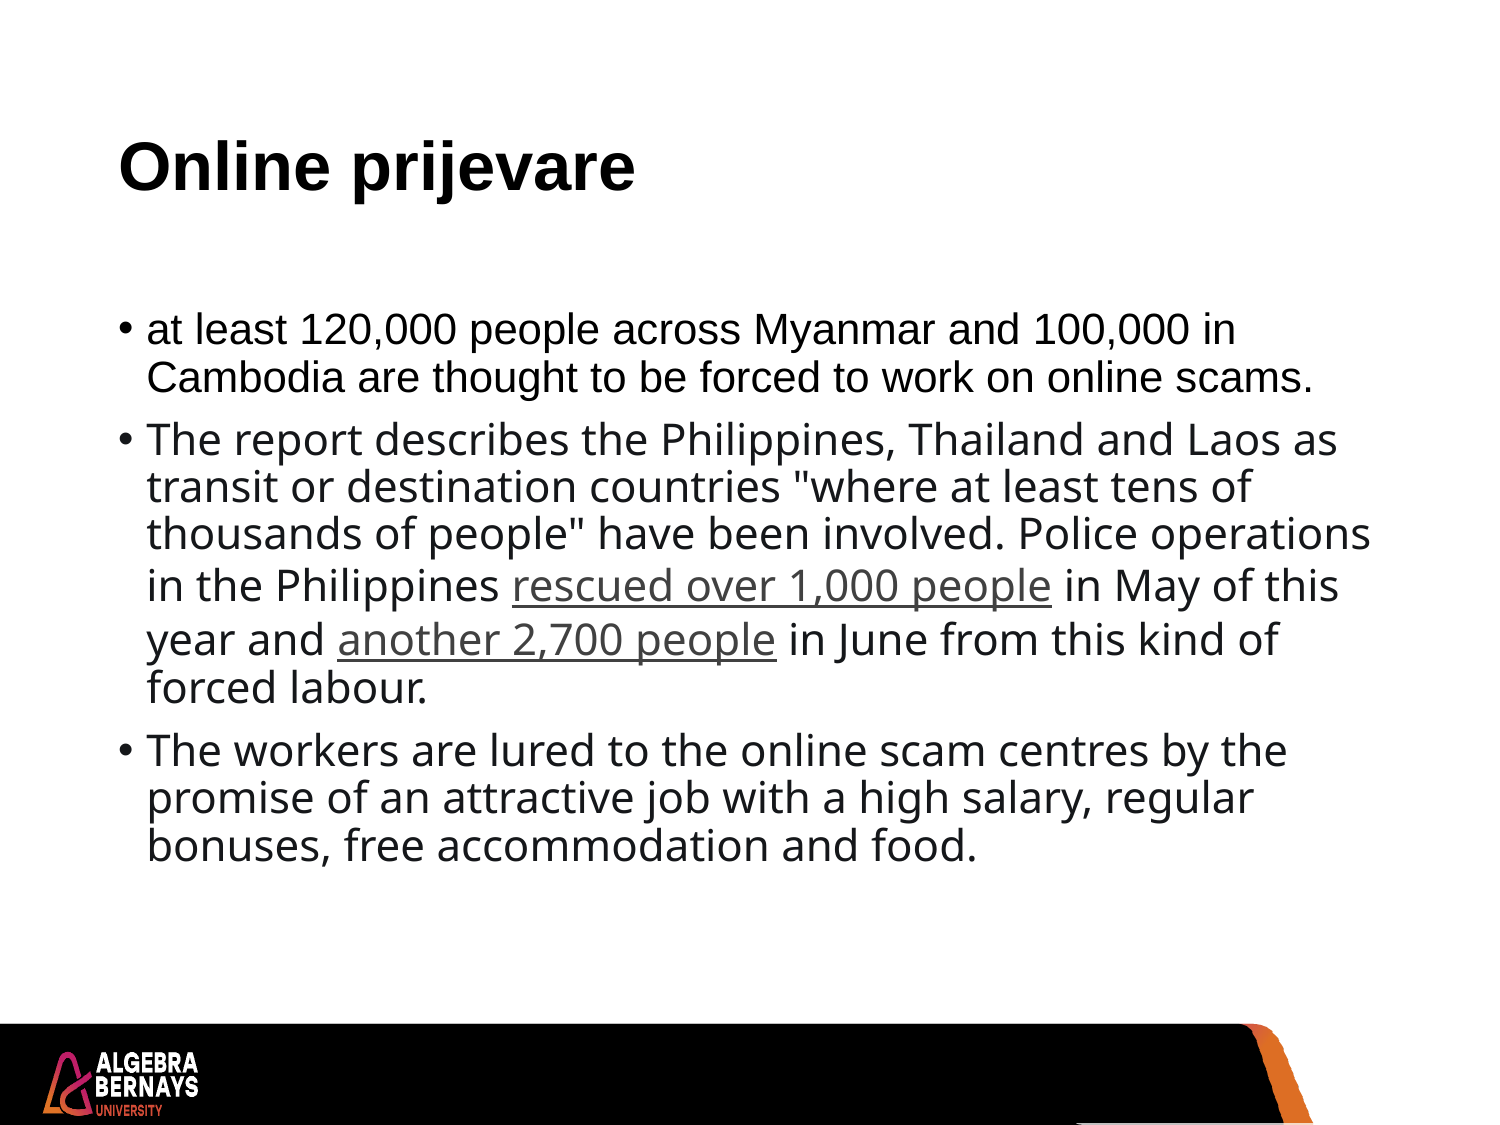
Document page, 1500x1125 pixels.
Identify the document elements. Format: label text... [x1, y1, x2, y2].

picture [0, 1023, 1468, 1125]
list at least 120,000 people across Myanmar and 100,000 in Cambodia are thought to be forced to work on online scams. The report describes the Philippines, Thailand and Laos as transit or destination countries "where at least tens of thousands of people" have been involved. Police operations in the Philippines rescued over 1,000 people in May of this year and another 2,700 people in June from this kind of forced labour. The workers are lured to the online scam centres by the promise of an attractive job with a high salary, regular bonuses, free accommodation and food. [103, 299, 1397, 1014]
title Online prijevare [103, 59, 1397, 278]
